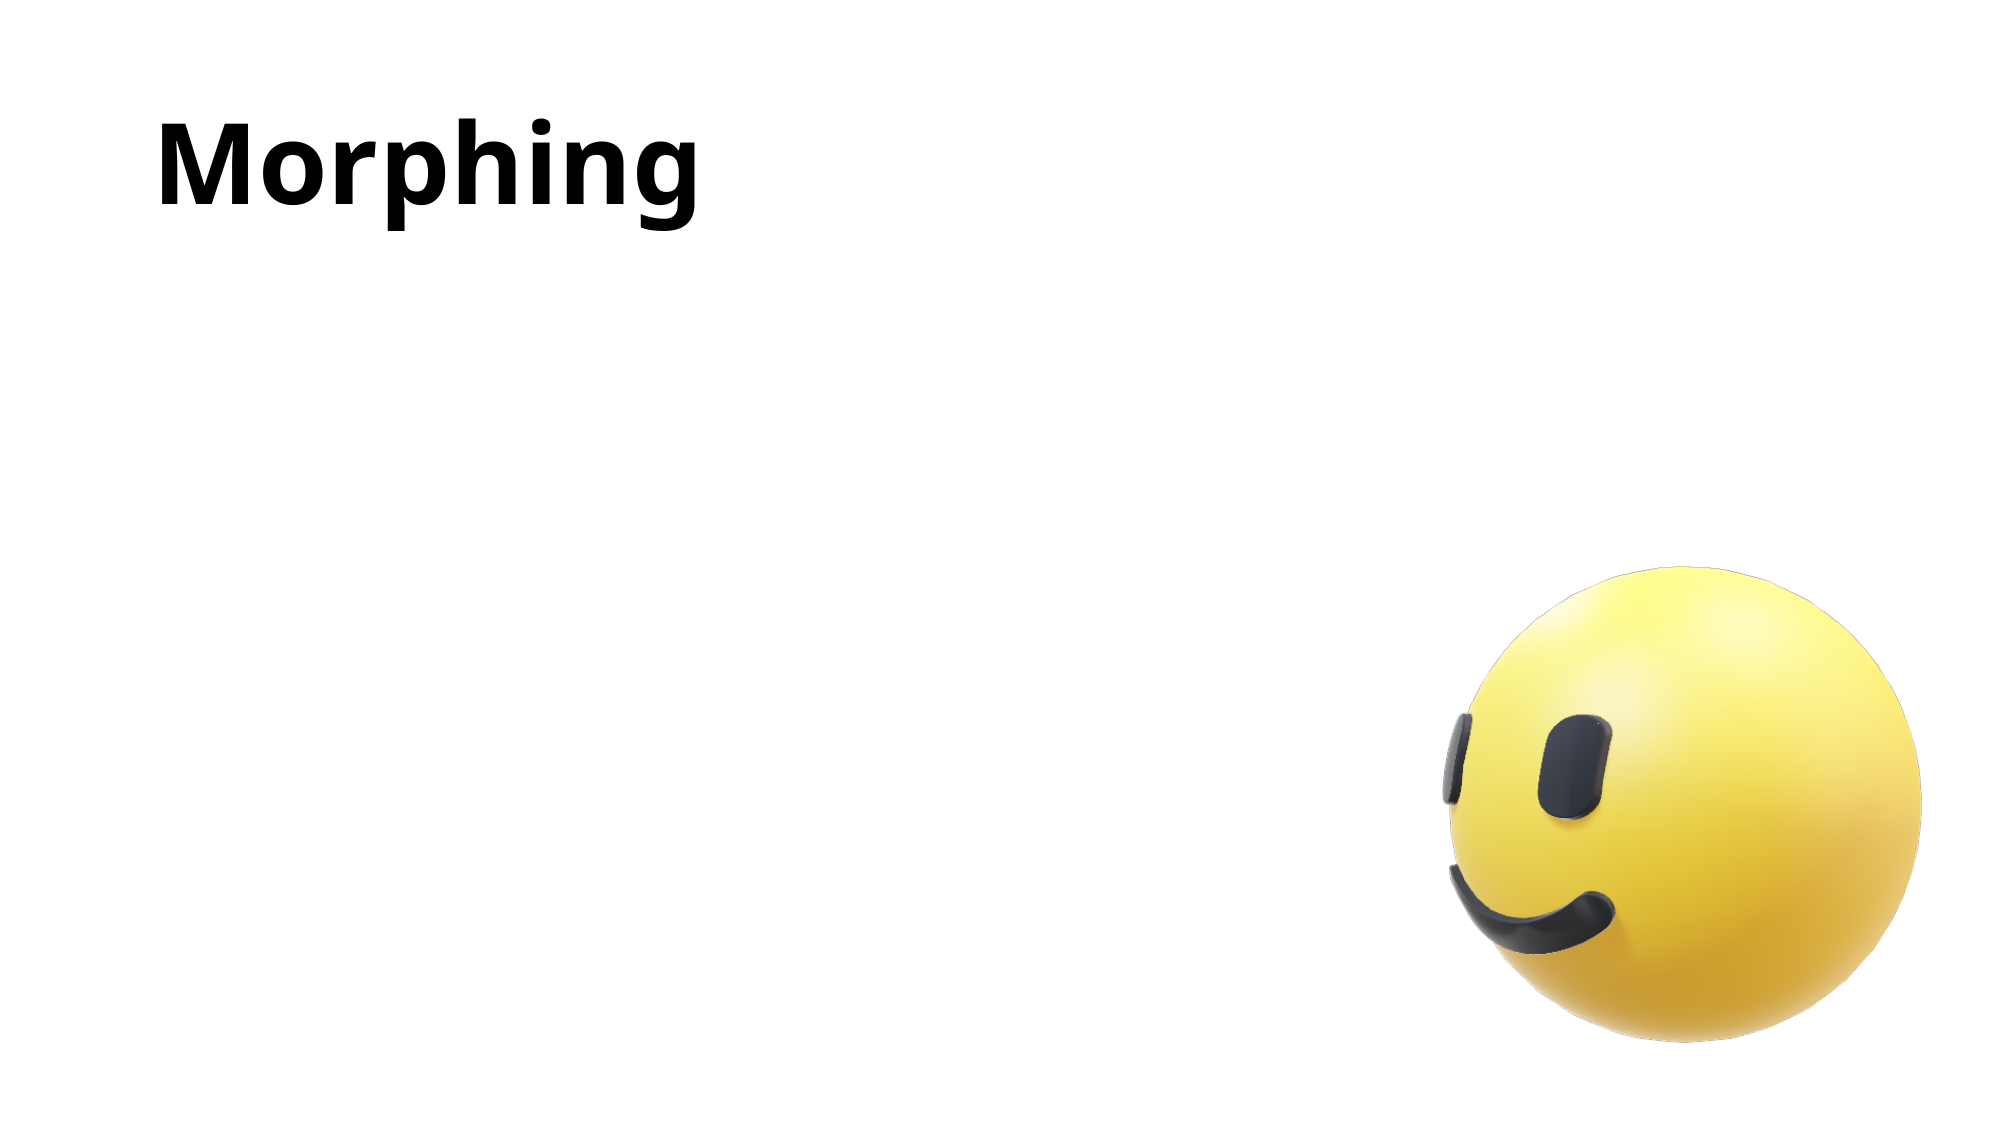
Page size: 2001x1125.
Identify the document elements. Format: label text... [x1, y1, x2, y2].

picture [1439, 562, 1932, 1047]
title Morphing [137, 59, 1863, 278]
